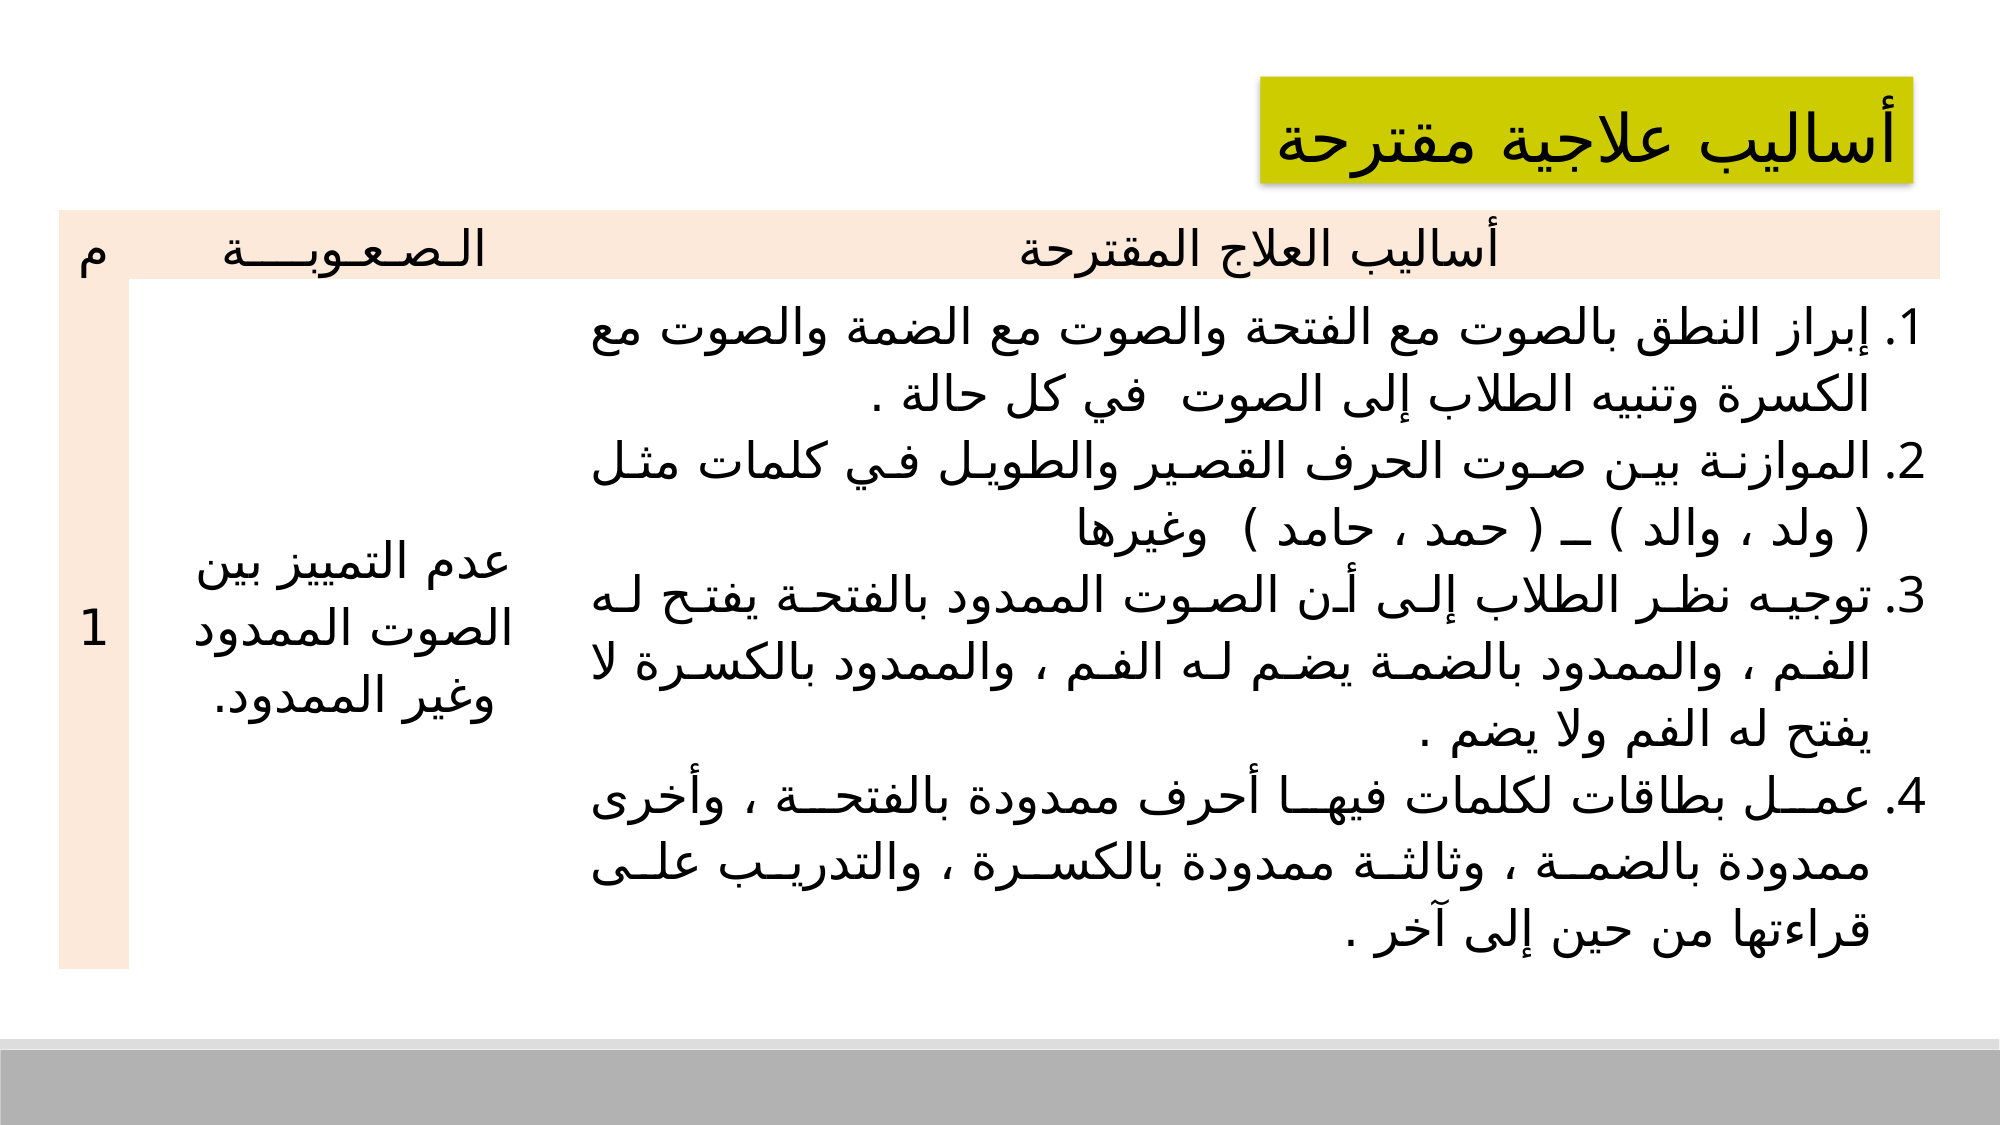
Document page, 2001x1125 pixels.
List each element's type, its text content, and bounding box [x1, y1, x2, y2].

table_cell إبراز النطق بالصوت مع الفتحة والصوت مع الضمة والصوت مع الكسرة وتنبيه الطلاب إلى الصوت في كل حالة . الموازنة بين صوت الحرف القصير والطويل في كلمات مثل ( ولد ، والد ) ــ ( حمد ، حامد ) وغيرها توجيه نظر الطلاب إلى أن الصوت الممدود بالفتحة يفتح له الفم ، والممدود بالضمة يضم له الفم ، والممدود بالكسرة لا يفتح له الفم ولا يضم . عمل بطاقات لكلمات فيها أحرف ممدودة بالفتحة ، وأخرى ممدودة بالضمة ، وثالثة ممدودة بالكسرة ، والتدريب على قراءتها من حين إلى آخر . [579, 279, 1940, 969]
table_header م [59, 210, 129, 279]
text_box أساليب علاجية مقترحة [1259, 75, 1915, 185]
table_header أساليب العلاج المقترحة [579, 210, 1940, 279]
table_cell عدم التمييز بين الصوت الممدود وغير الممدود. [129, 279, 579, 969]
table_cell 1 [59, 279, 129, 969]
table_header الـصـعـوبــــة [129, 210, 579, 279]
